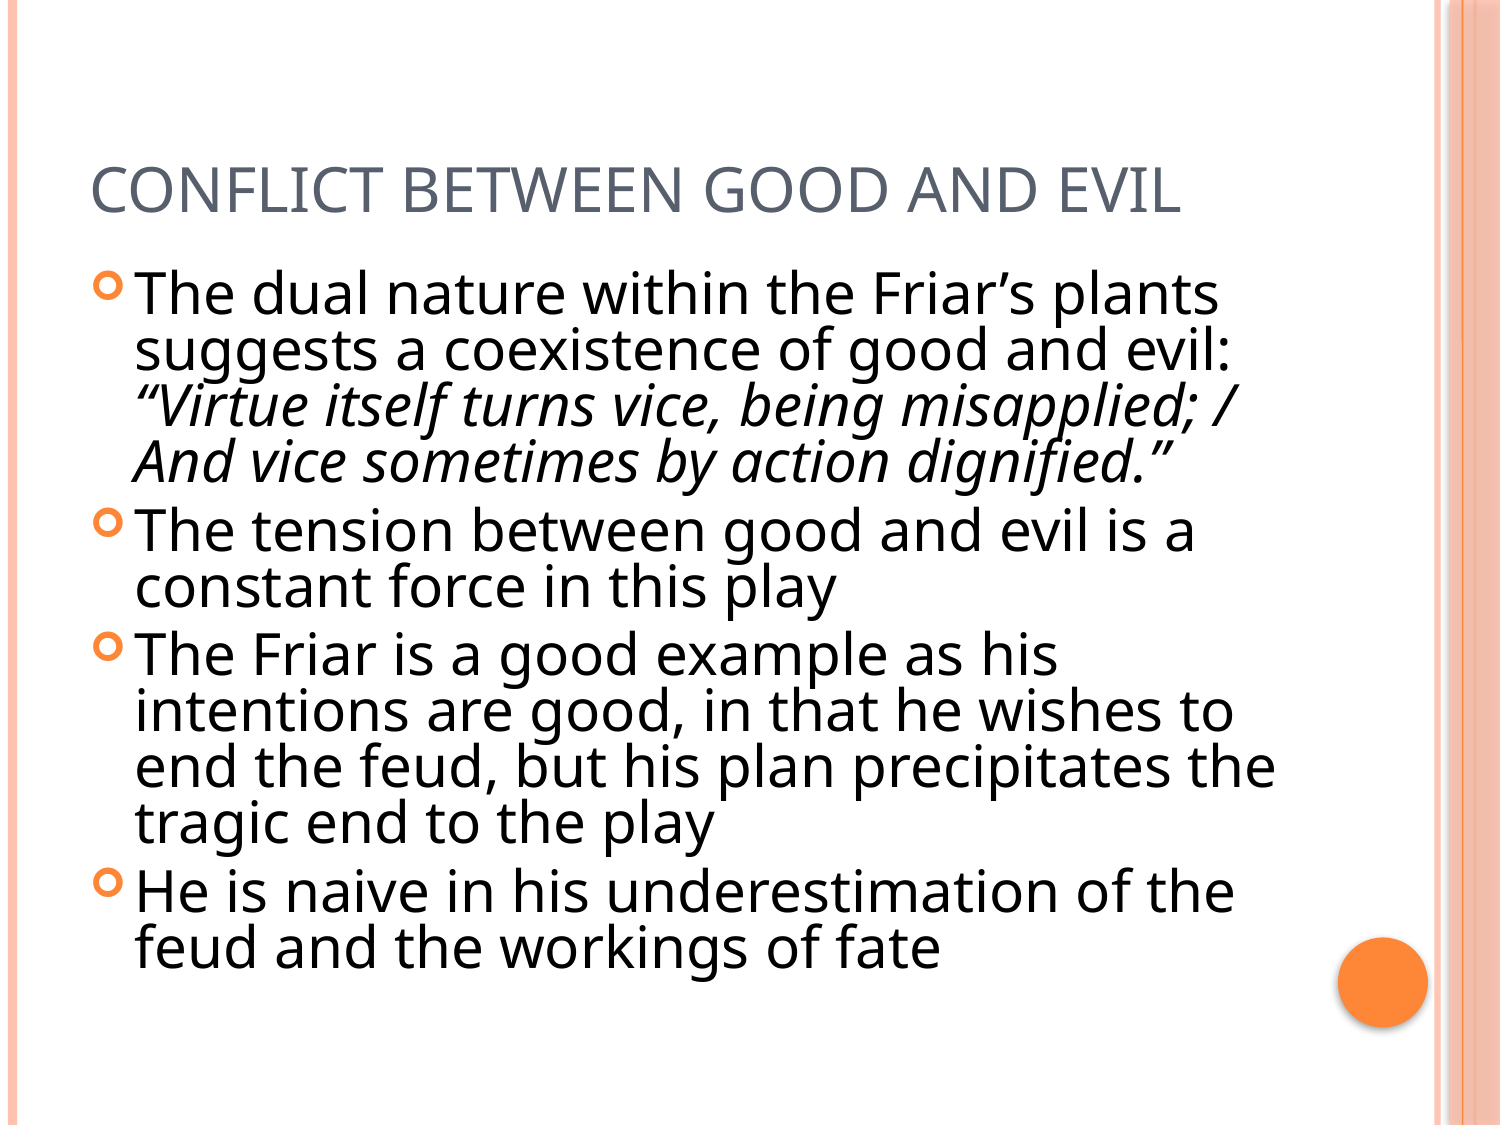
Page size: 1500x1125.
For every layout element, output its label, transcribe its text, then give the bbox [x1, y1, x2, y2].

list The dual nature within the Friar’s plants suggests a coexistence of good and evil: “Virtue itself turns vice, being misapplied; / And vice sometimes by action dignified.” The tension between good and evil is a constant force in this play The Friar is a good example as his intentions are good, in that he wishes to end the feud, but his plan precipitates the tragic end to the play He is naive in his underestimation of the feud and the workings of fate [75, 262, 1300, 1062]
title Conflict between Good and Evil [75, 45, 1300, 233]
